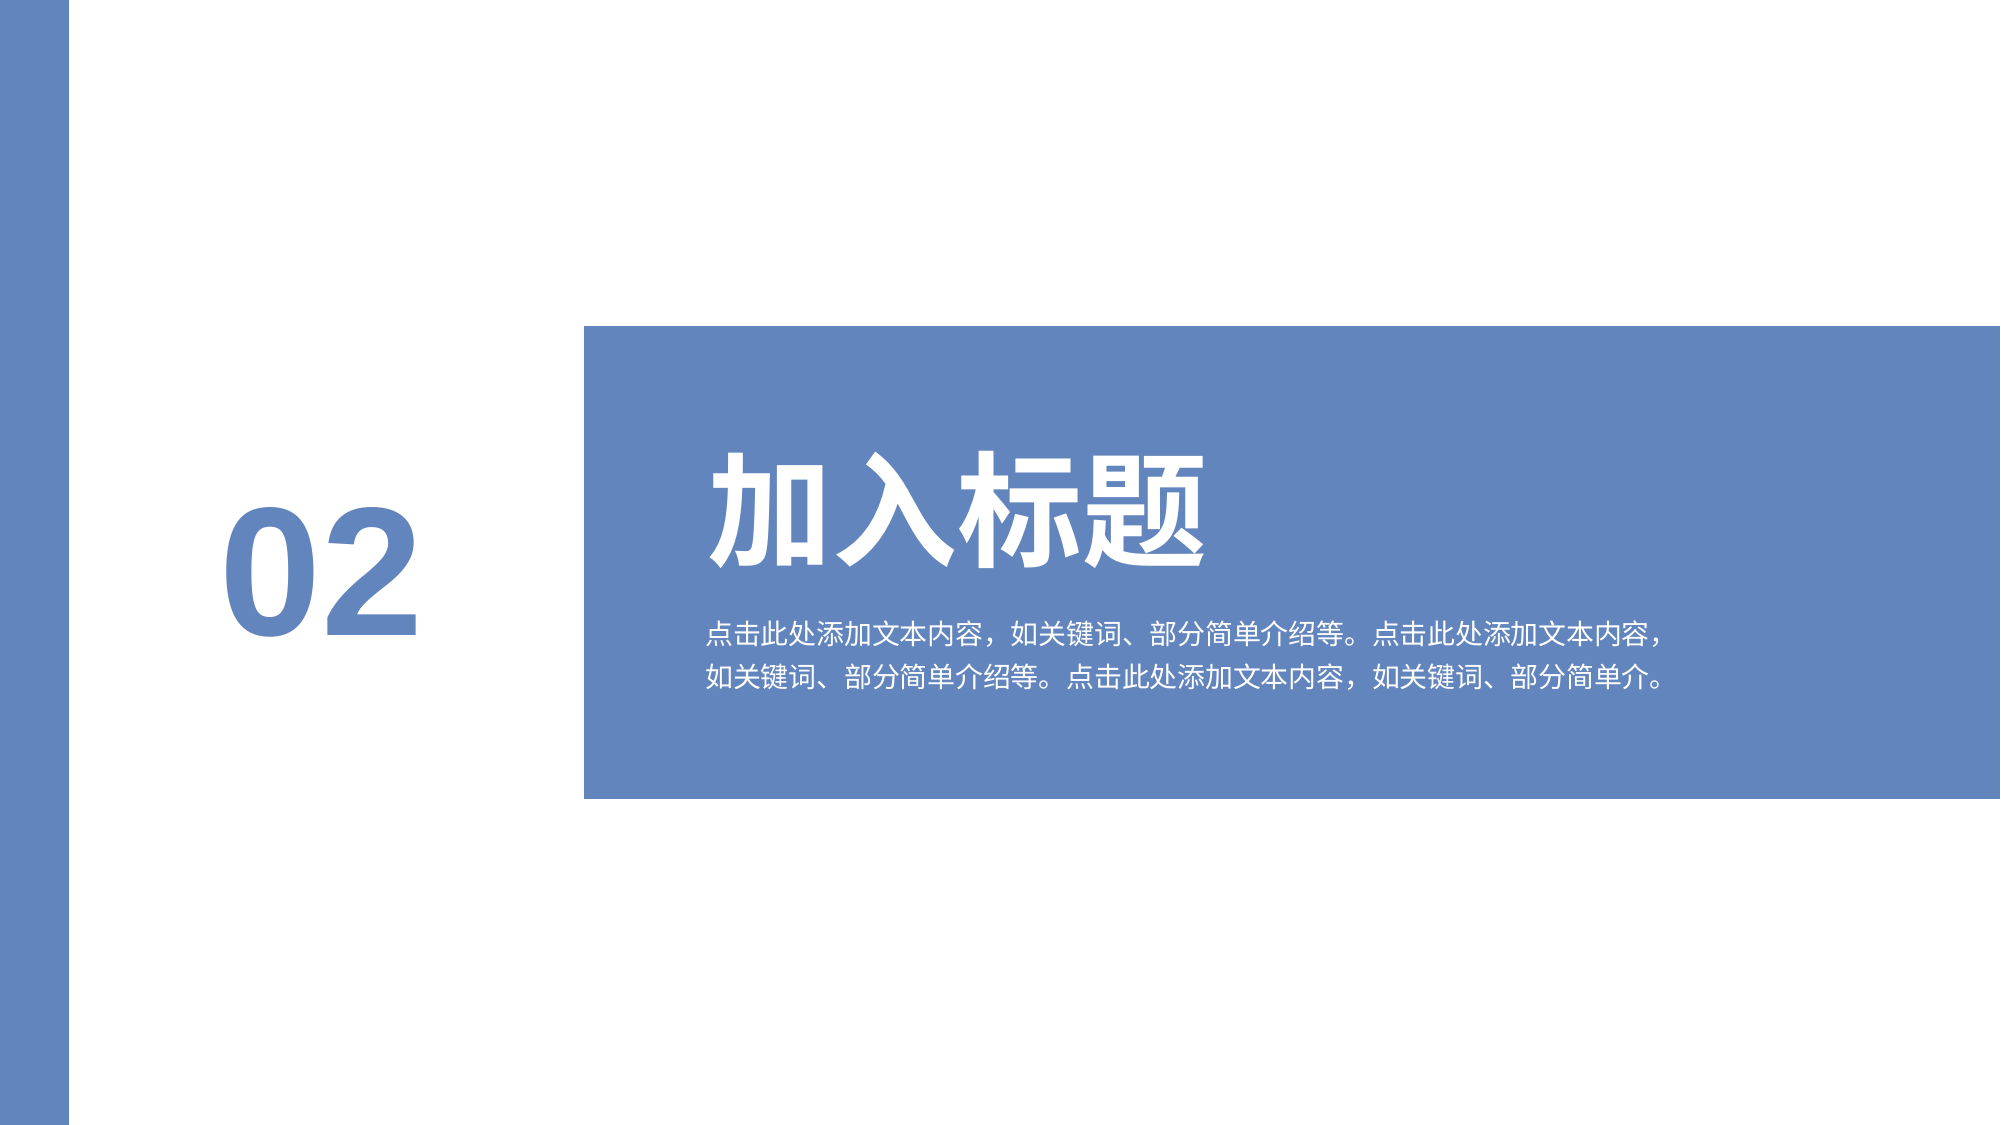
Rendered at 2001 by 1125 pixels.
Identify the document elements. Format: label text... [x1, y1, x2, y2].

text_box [690, 425, 1681, 699]
text_box [0, 0, 71, 1125]
text_box 02 [126, 366, 518, 758]
text_box [581, 324, 2000, 801]
